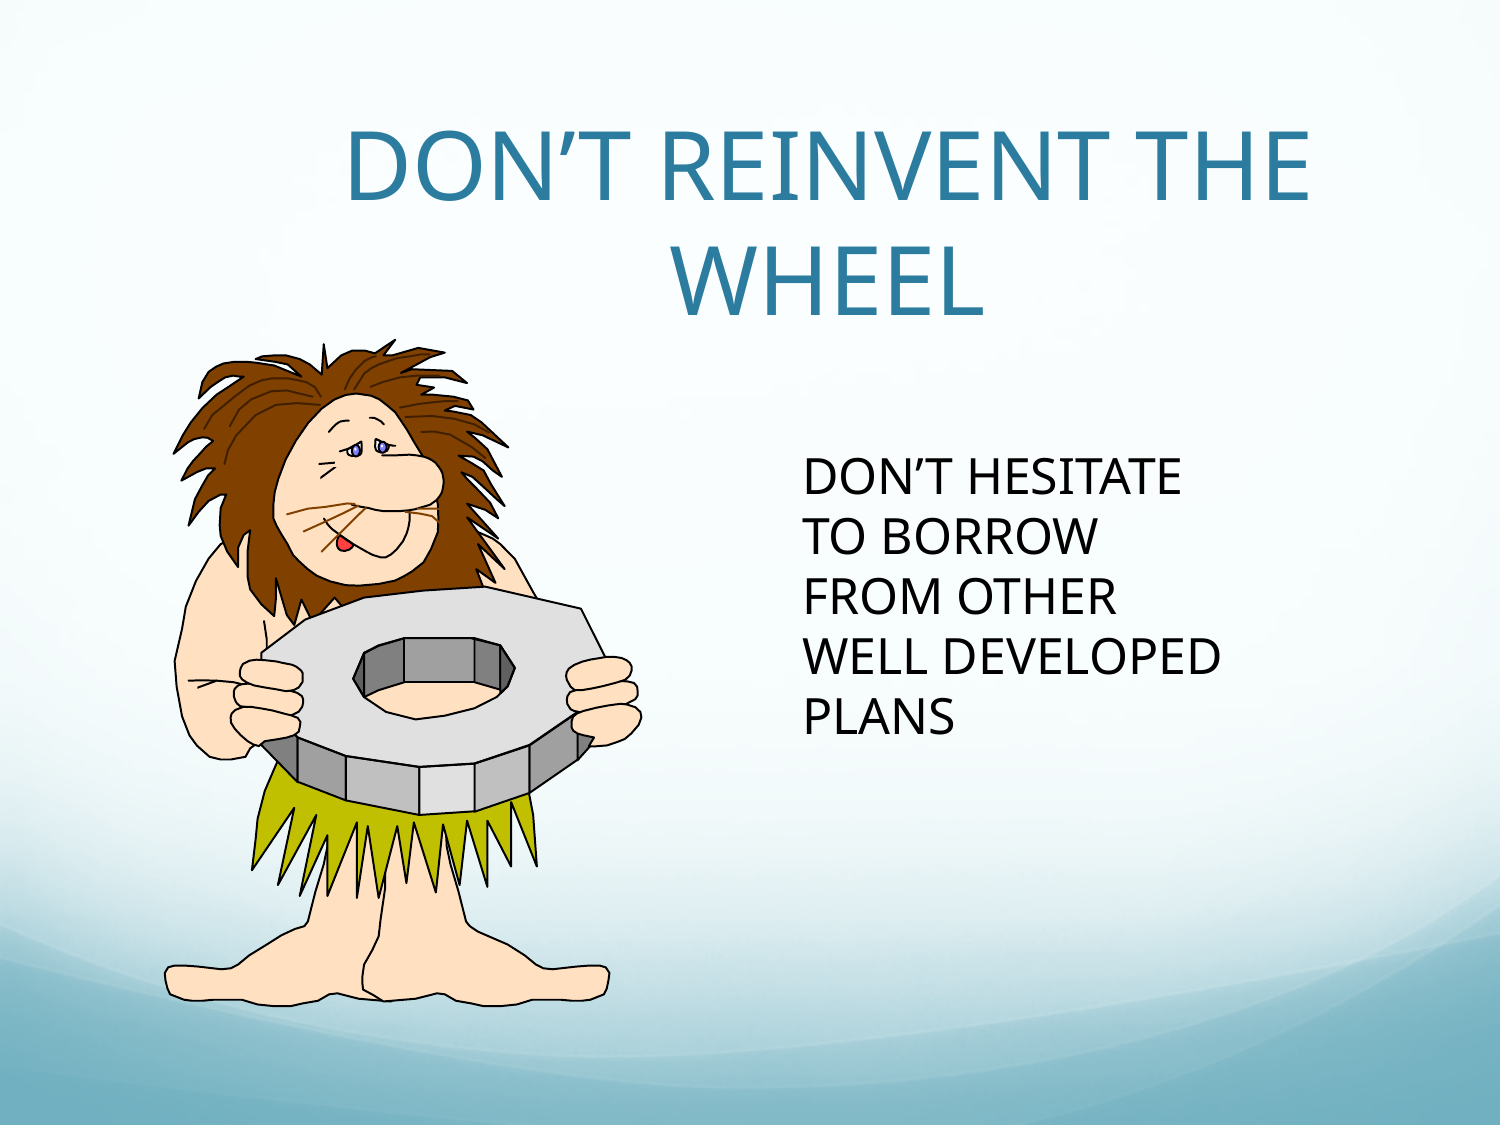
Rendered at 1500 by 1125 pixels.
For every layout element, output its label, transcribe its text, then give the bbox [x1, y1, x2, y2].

title DON’T REINVENT THE WHEEL [188, 149, 1468, 289]
text_box DON’T HESITATE TO BORROW FROM OTHER WELL DEVELOPED PLANS [787, 437, 1250, 753]
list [161, 336, 647, 1011]
